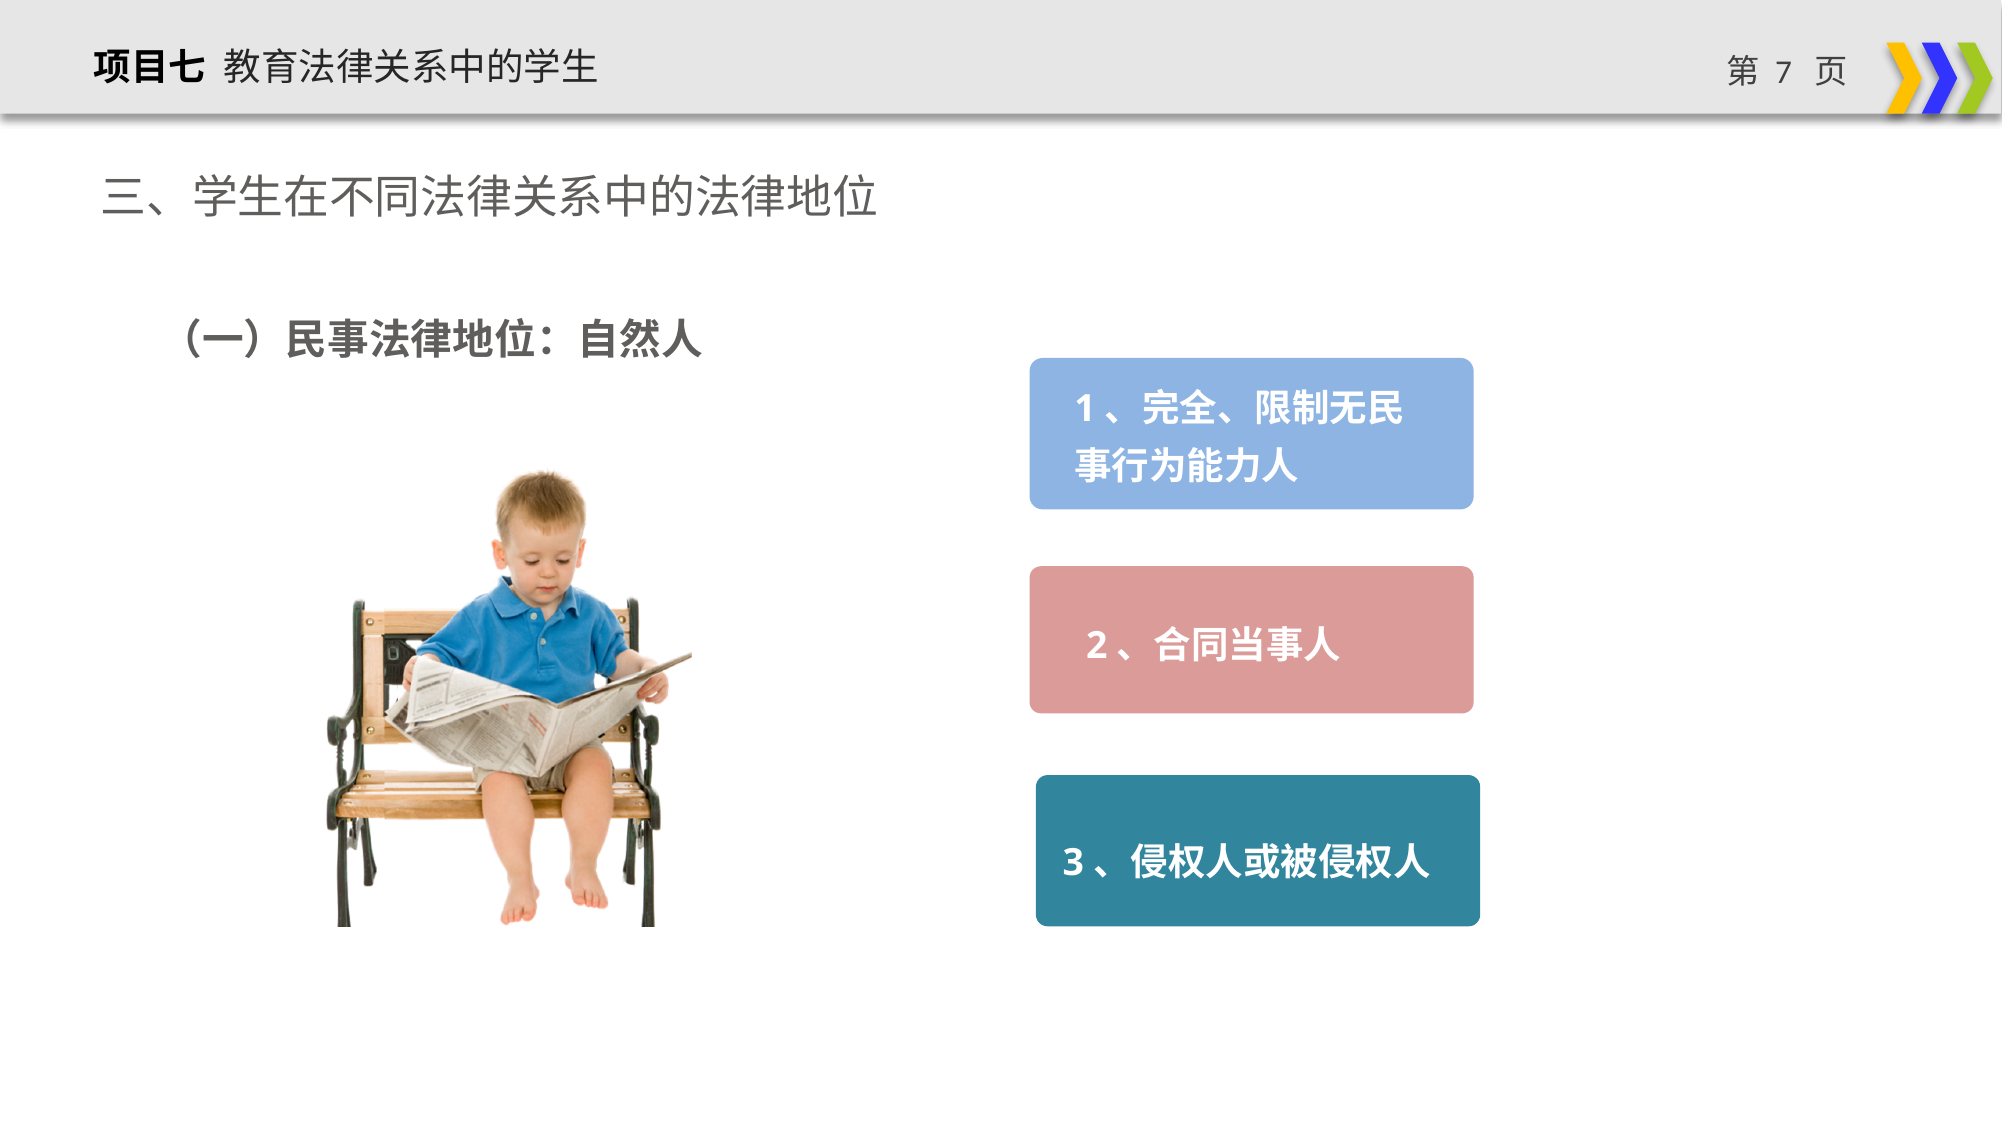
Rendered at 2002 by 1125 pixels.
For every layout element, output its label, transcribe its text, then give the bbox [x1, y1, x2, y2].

text_box （一）民事法律地位：自然人 [145, 290, 807, 371]
text_box 2、合同当事人 [1071, 582, 1430, 691]
text_box [1029, 566, 1474, 714]
text_box 三、学生在不同法律关系中的法律地位 [85, 160, 963, 231]
picture [36, 30, 851, 102]
text_box 1、完全、限制无民事行为能力人 [1059, 362, 1449, 495]
text_box [1035, 775, 1481, 927]
text_box [1029, 357, 1474, 510]
text_box 3、侵权人或被侵权人 [1047, 786, 1461, 921]
picture [315, 463, 693, 927]
